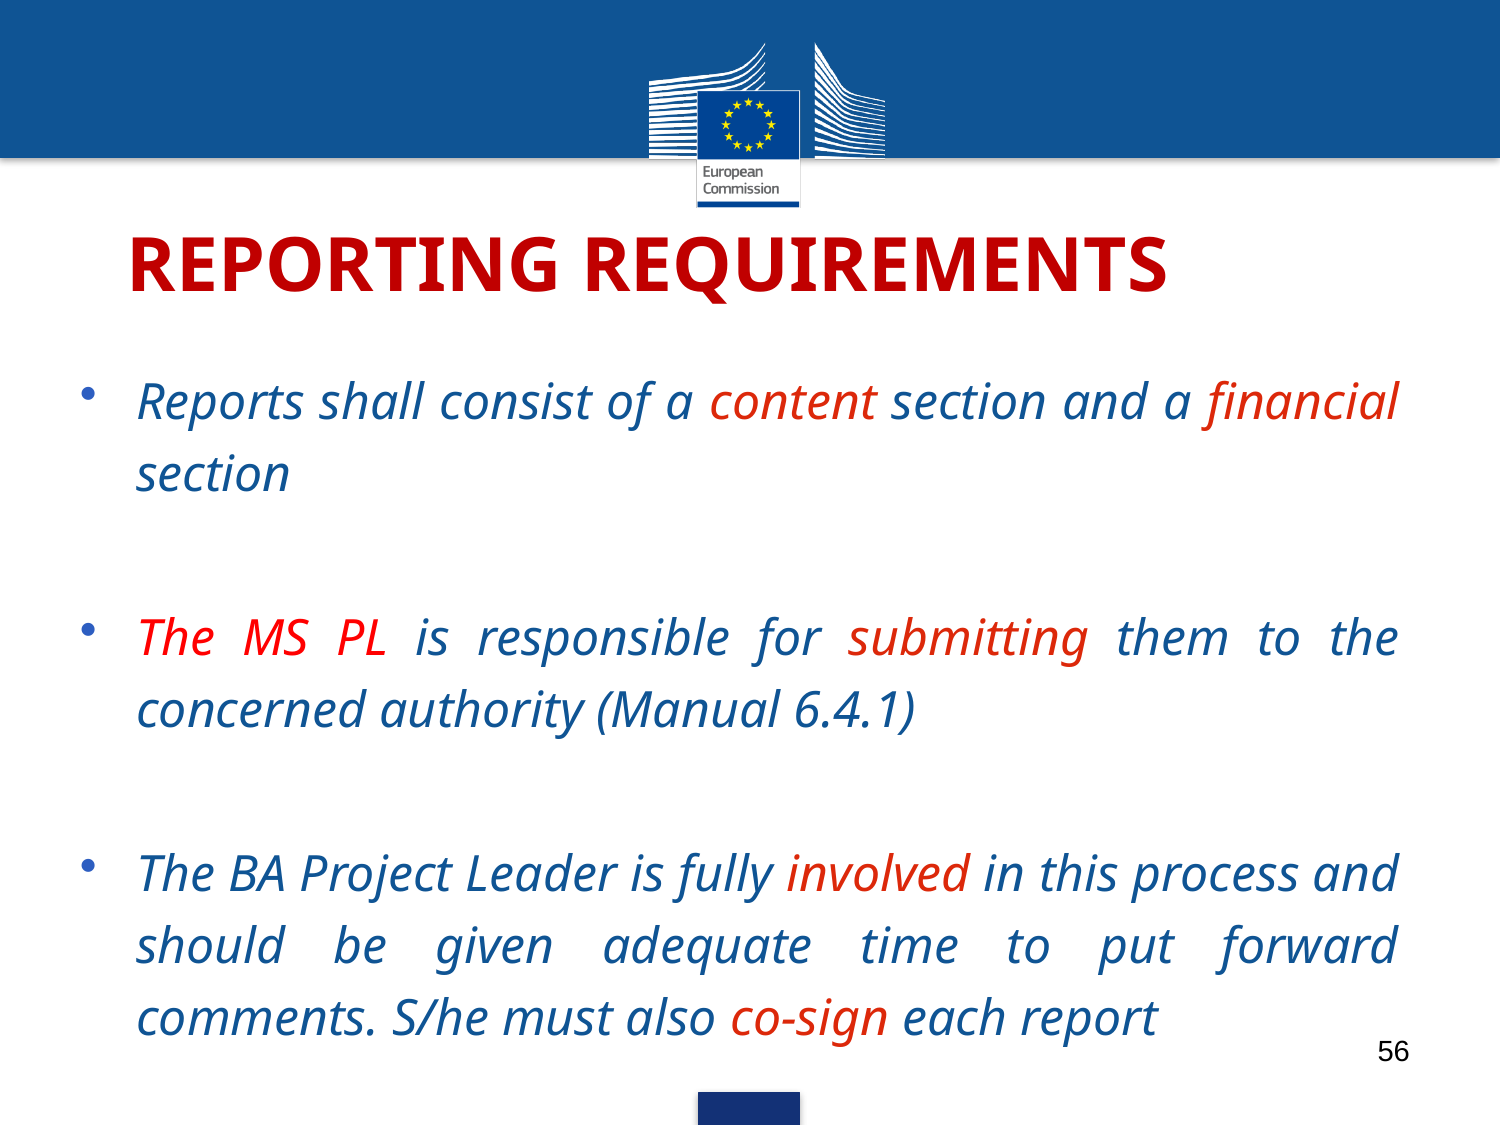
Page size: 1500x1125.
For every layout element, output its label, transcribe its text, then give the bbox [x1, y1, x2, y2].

list Reports shall consist of a content section and a financial section The MS PL is responsible for submitting them to the concerned authority (Manual 6.4.1) The BA Project Leader is fully involved in this process and should be given adequate time to put forward comments. S/he must also co-sign each report [64, 350, 1415, 1125]
picture [649, 42, 885, 184]
title REPORTING REQUIREMENTS [53, 184, 1404, 339]
slide_number 56 [1074, 1024, 1425, 1103]
